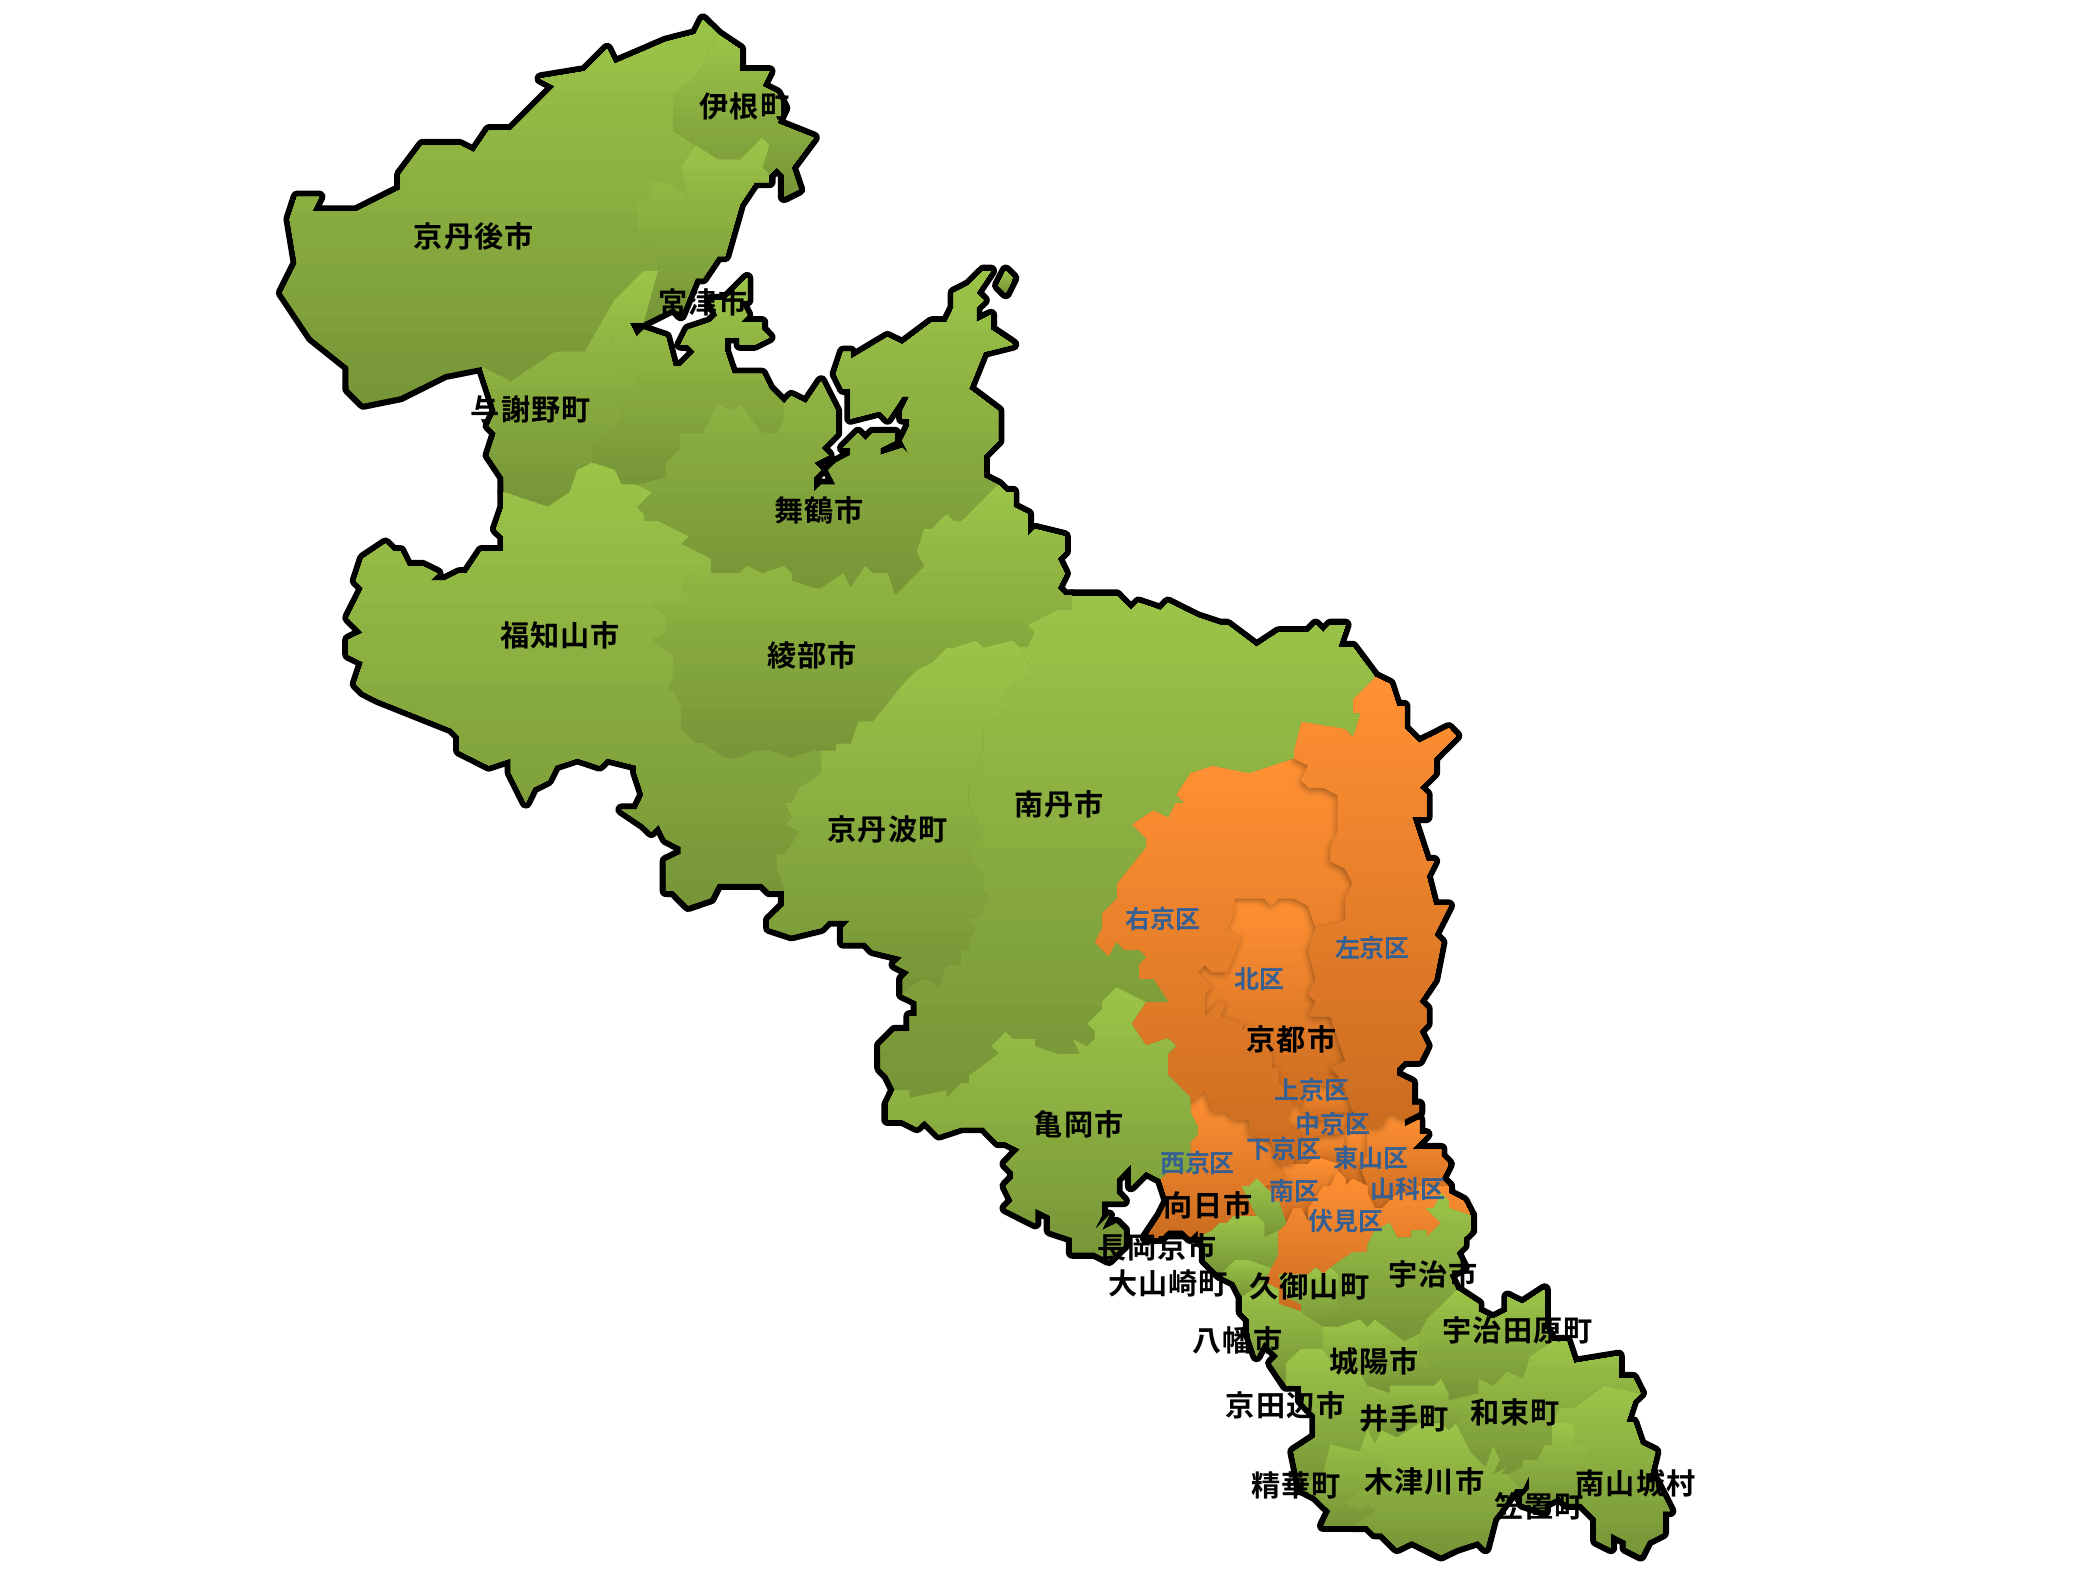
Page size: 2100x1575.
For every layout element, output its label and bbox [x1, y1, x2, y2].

text_box [397, 80, 1712, 1533]
text_box [281, 19, 1671, 1556]
